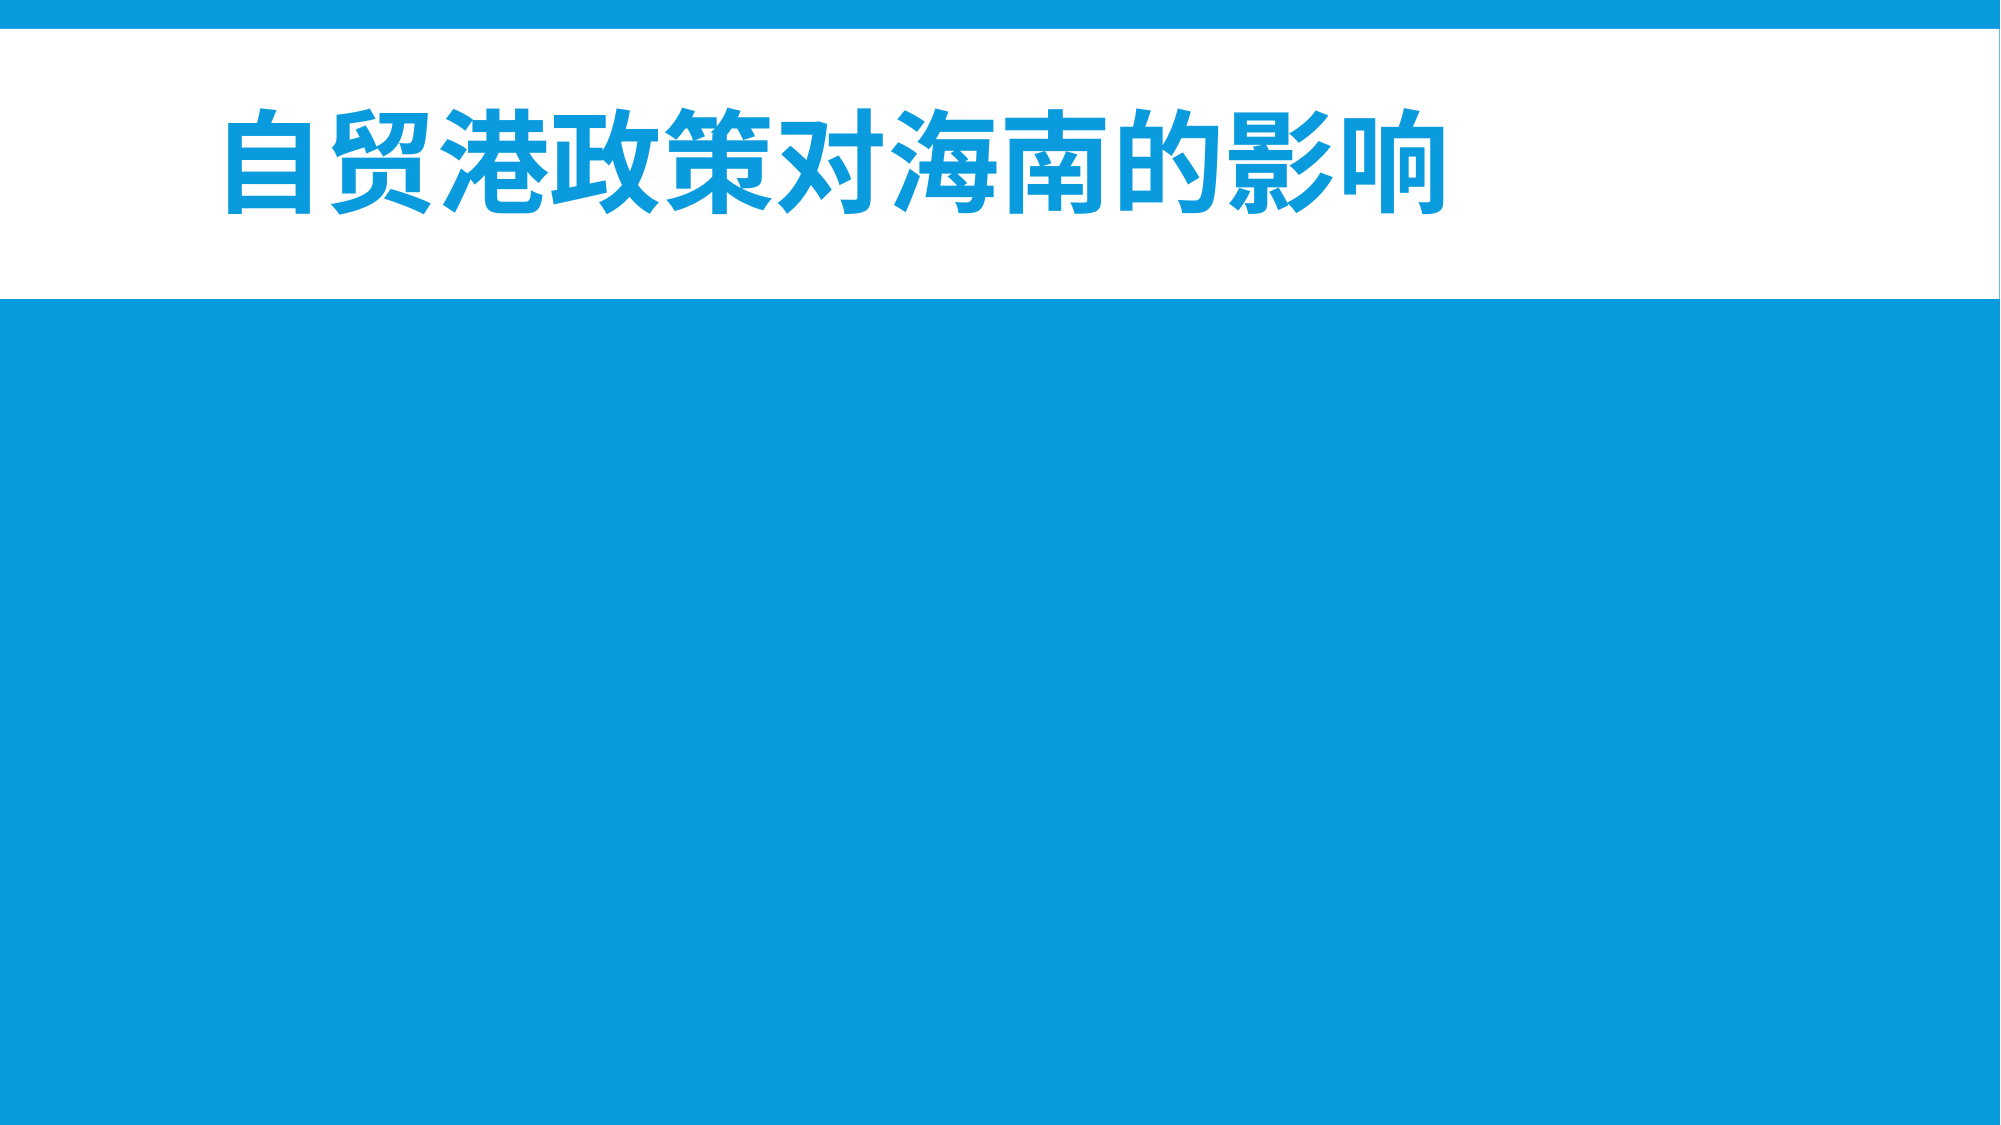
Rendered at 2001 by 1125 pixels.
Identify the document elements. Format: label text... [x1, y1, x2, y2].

title 自贸港政策对海南的影响 [197, 46, 1803, 295]
